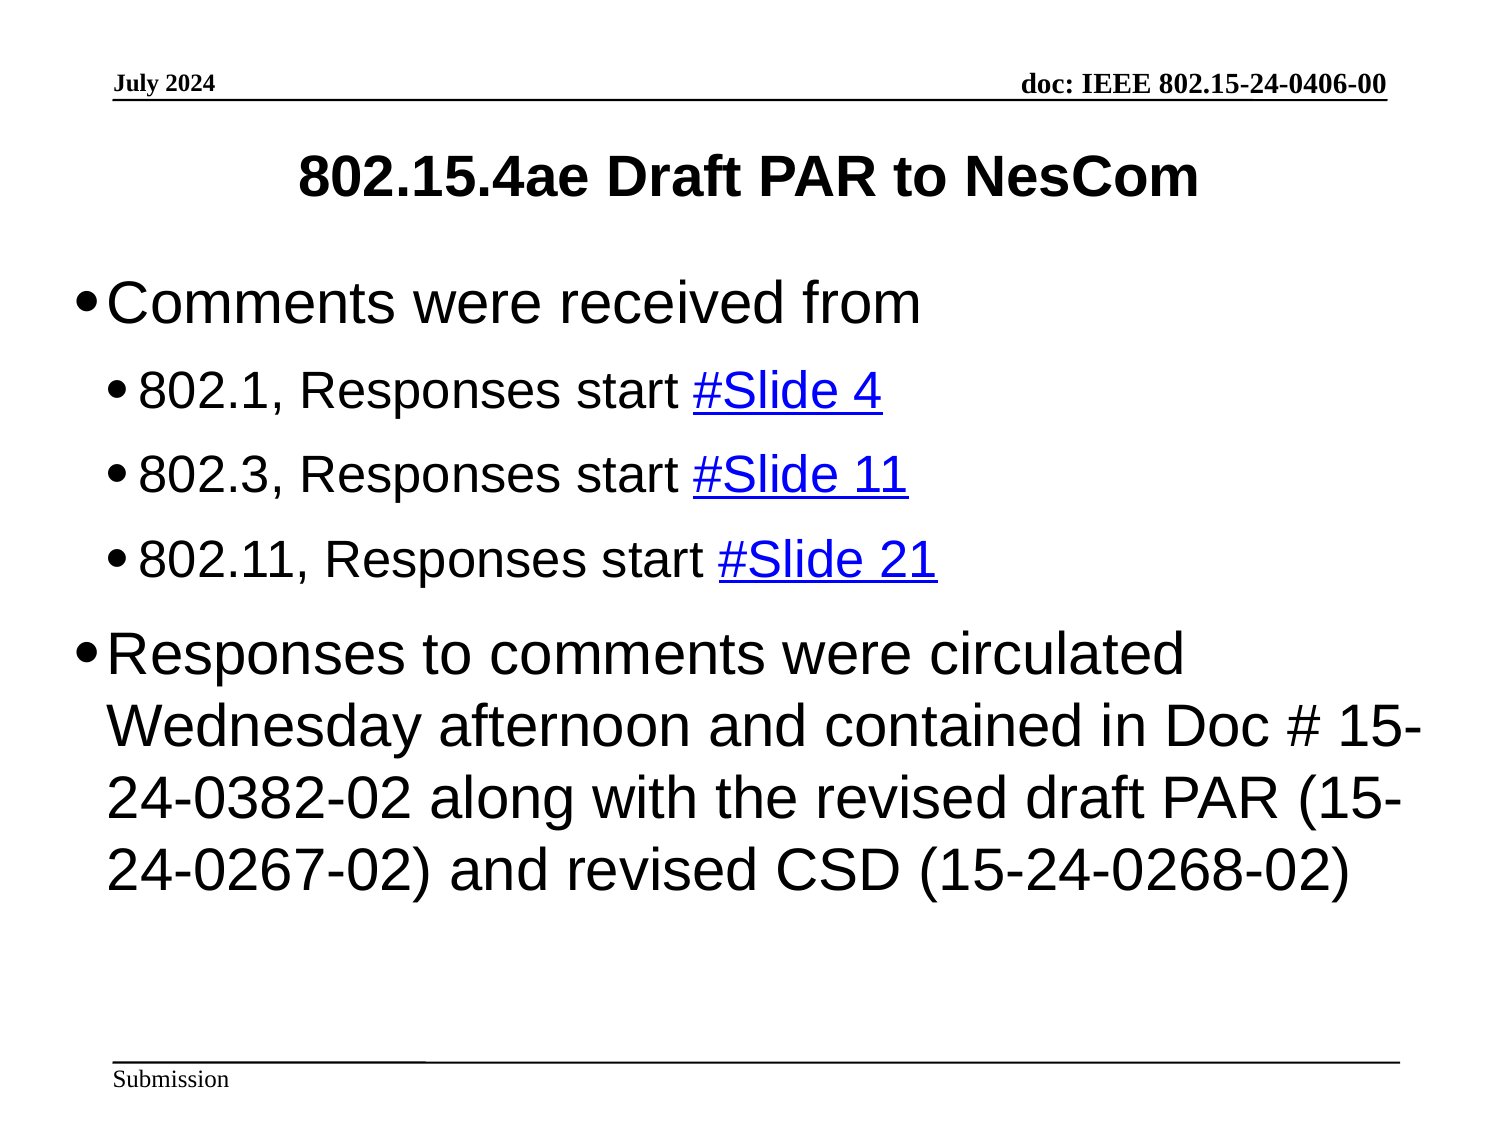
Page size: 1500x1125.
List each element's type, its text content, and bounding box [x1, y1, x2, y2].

text_box 802.15.4ae Draft PAR to NesCom [74, 112, 1425, 233]
text_box Comments were received from 802.1, Responses start #Slide 4 802.3, Responses start #Slide 11 802.11, Responses start #Slide 21 Responses to comments were circulated Wednesday afternoon and contained in Doc # 15-24-0382-02 along with the revised draft PAR (15-24-0267-02) and revised CSD (15-24-0268-02) [74, 263, 1425, 916]
